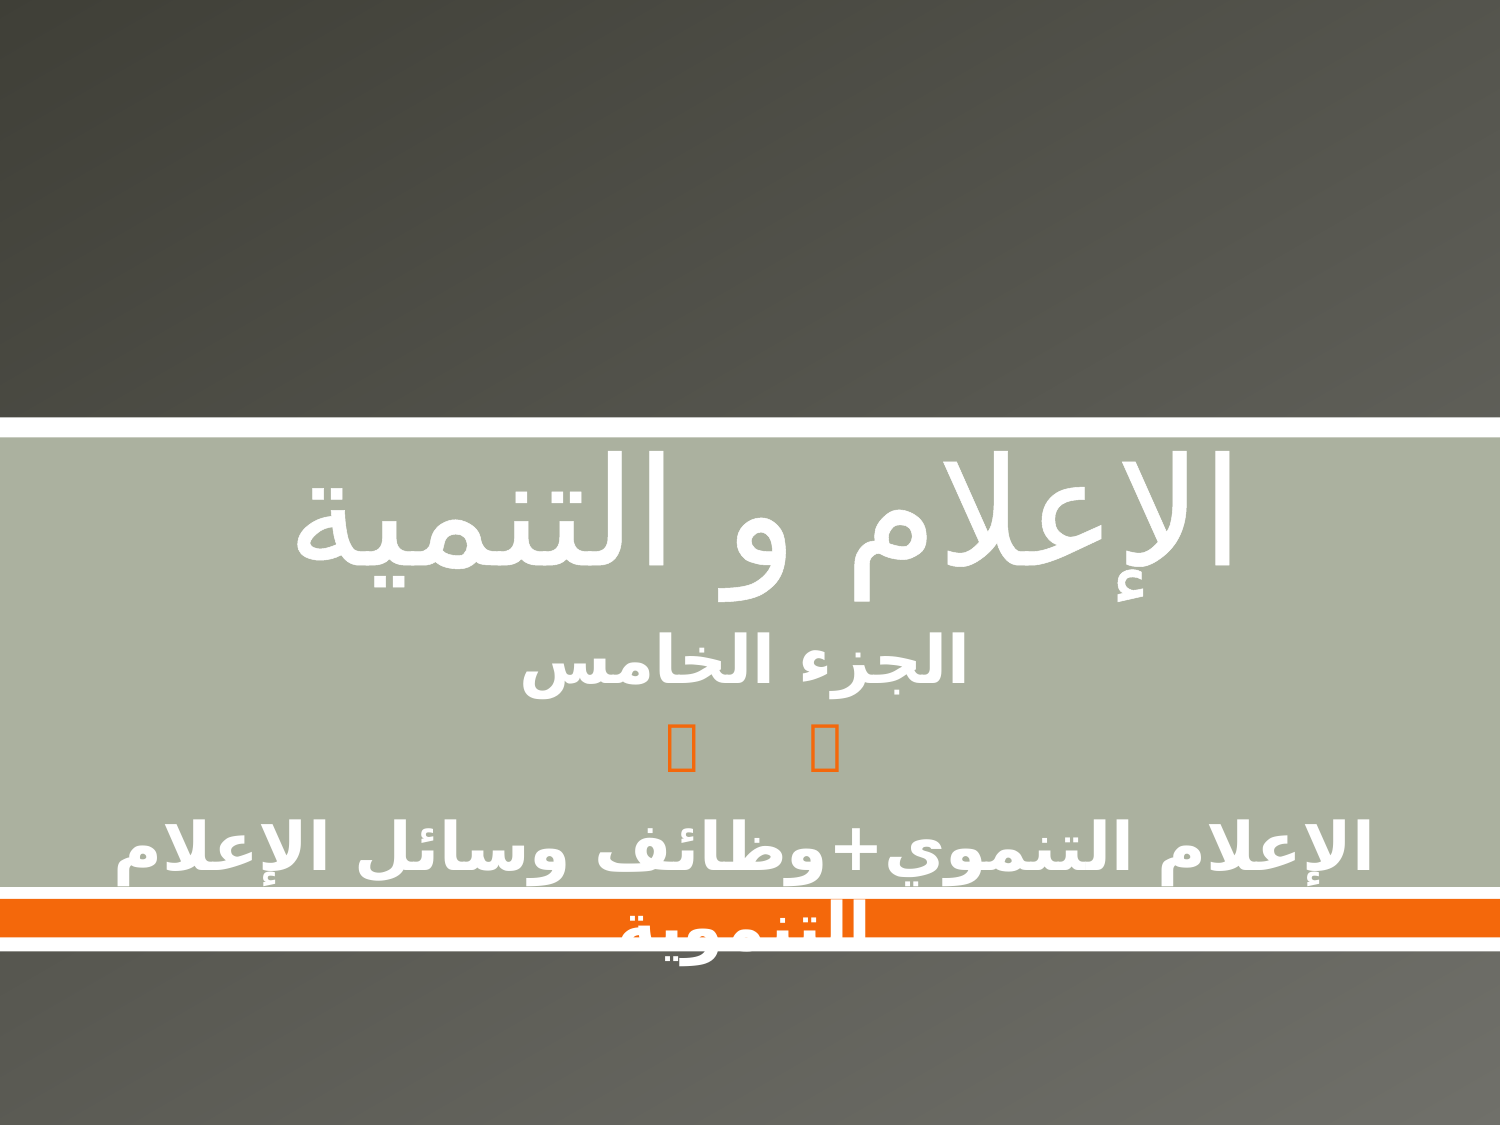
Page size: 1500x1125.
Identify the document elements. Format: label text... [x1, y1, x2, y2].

subtitle الجزء الخامس الإعلام التنموي+وظائف وسائل الإعلام التنموية [88, 609, 1401, 698]
title الإعلام و التنمية [53, 361, 1479, 603]
